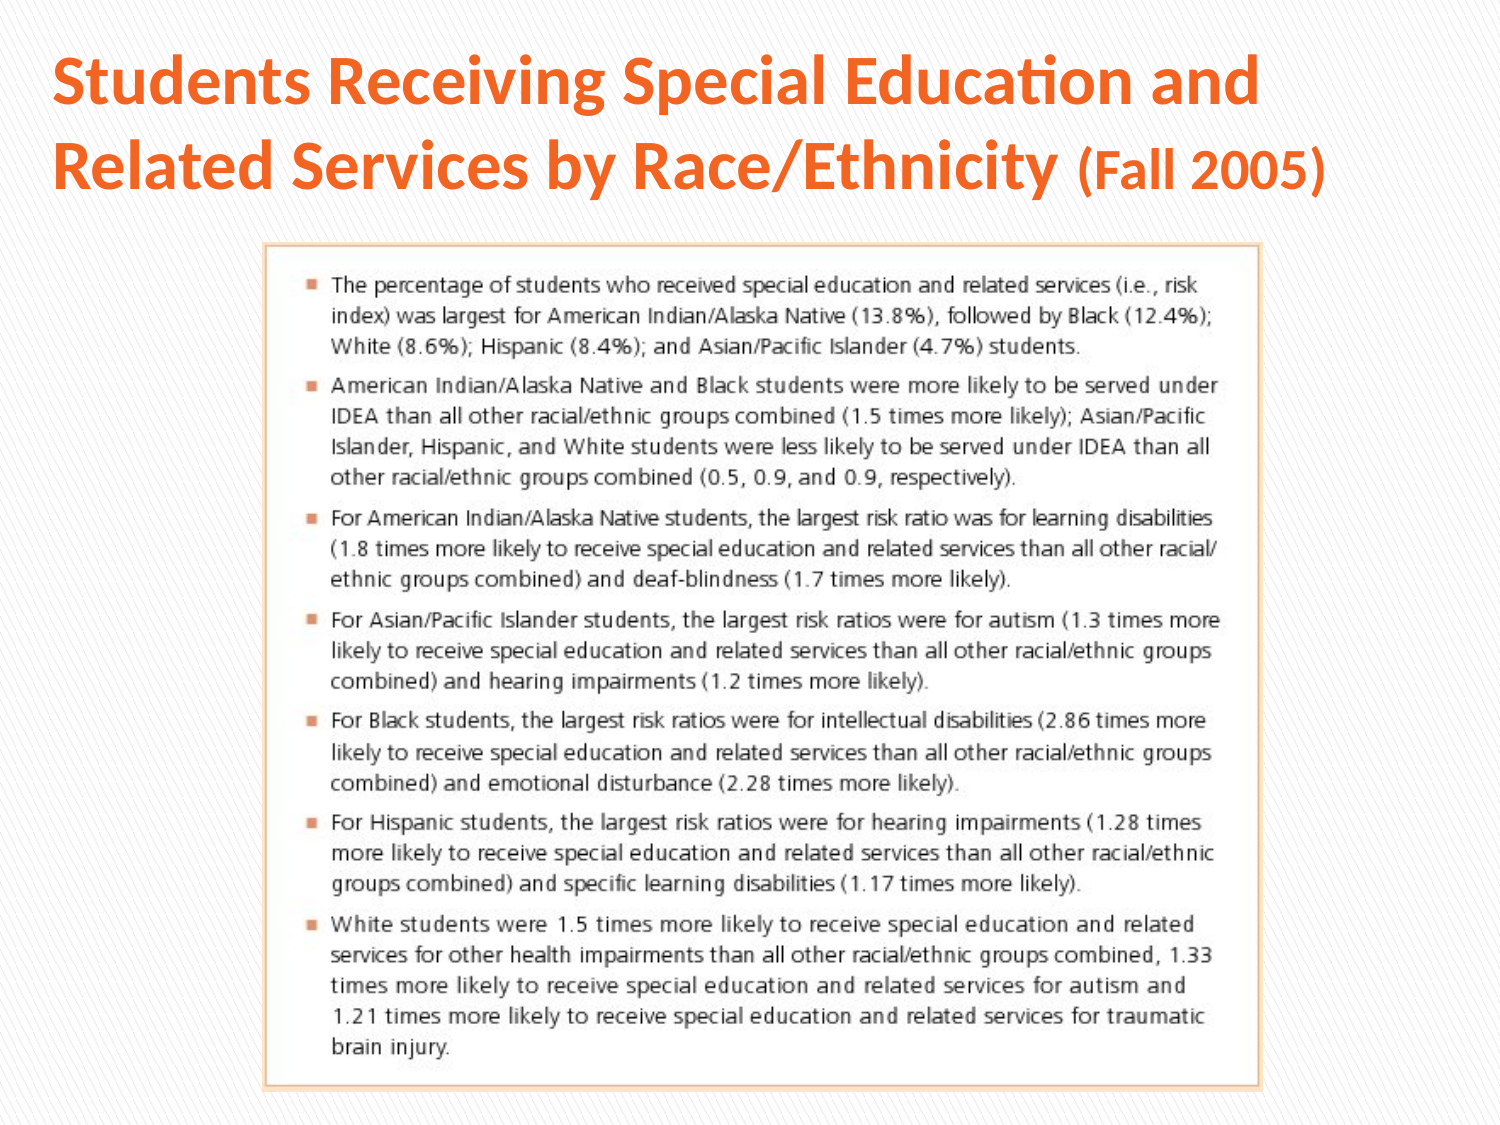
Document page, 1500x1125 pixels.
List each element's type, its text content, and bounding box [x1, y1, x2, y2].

title Students Receiving Special Education and Related Services by Race/Ethnicity (Fall 2005) [37, 24, 1450, 213]
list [262, 242, 1263, 1093]
